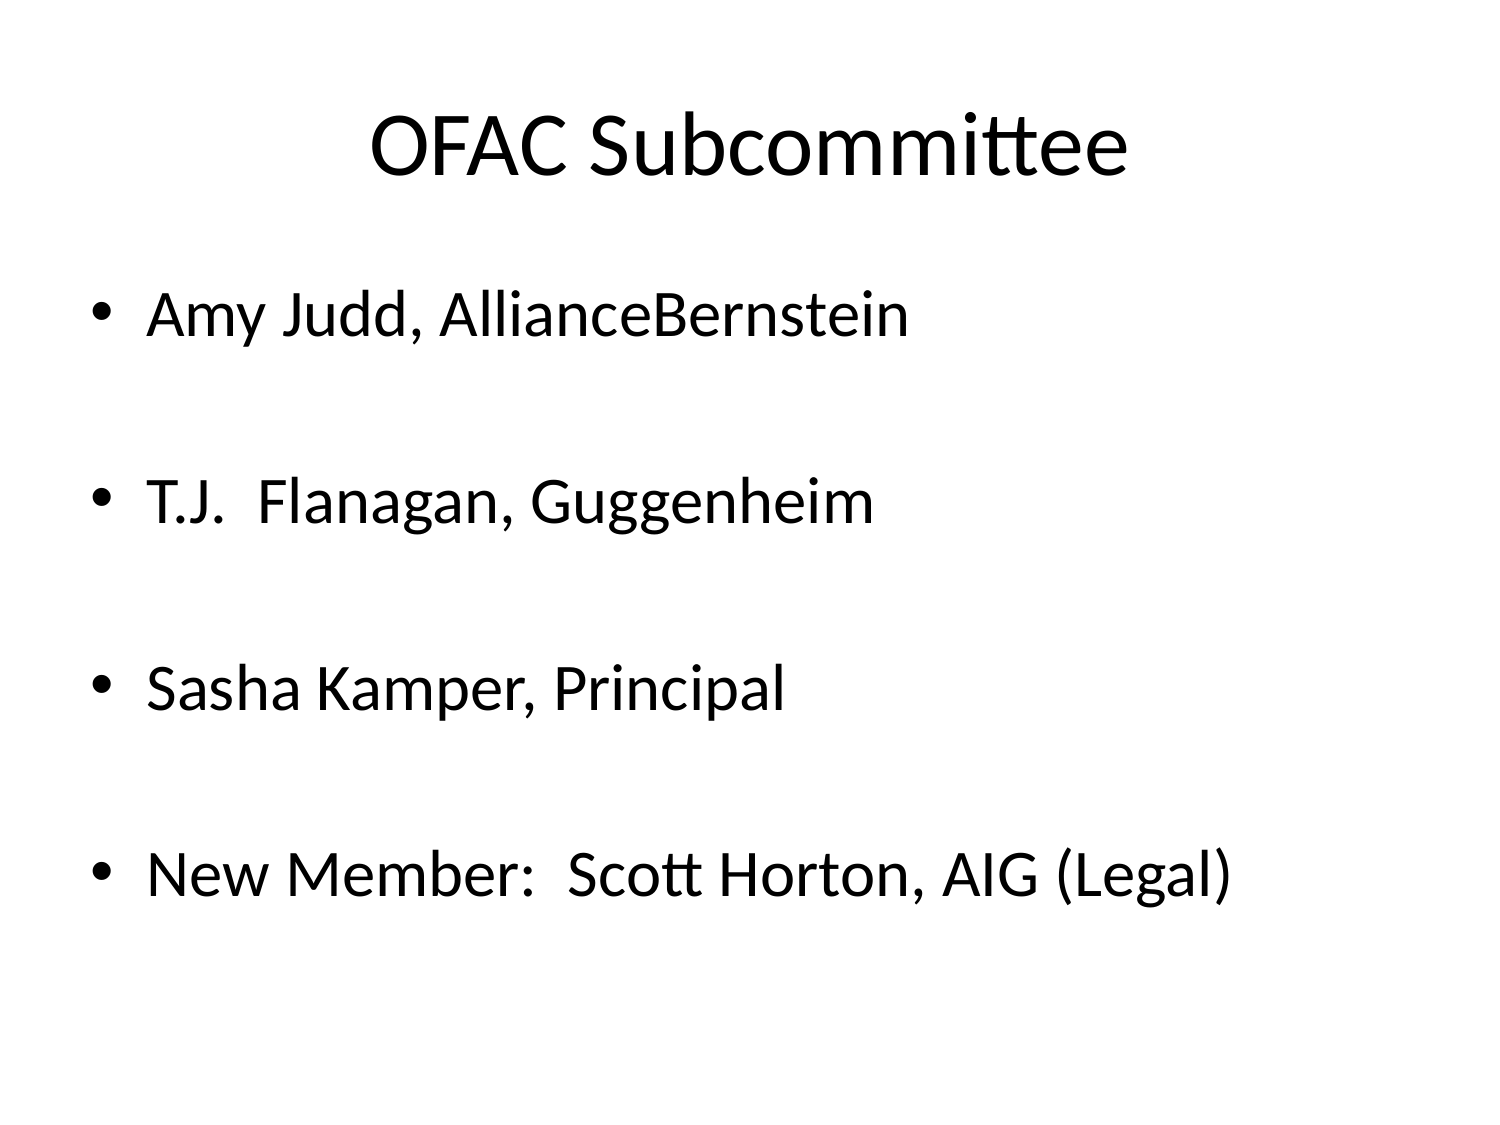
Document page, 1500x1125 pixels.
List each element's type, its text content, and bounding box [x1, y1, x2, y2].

title OFAC Subcommittee [75, 45, 1425, 233]
list Amy Judd, AllianceBernstein T.J. Flanagan, Guggenheim Sasha Kamper, Principal New Member: Scott Horton, AIG (Legal) [75, 262, 1425, 1005]
